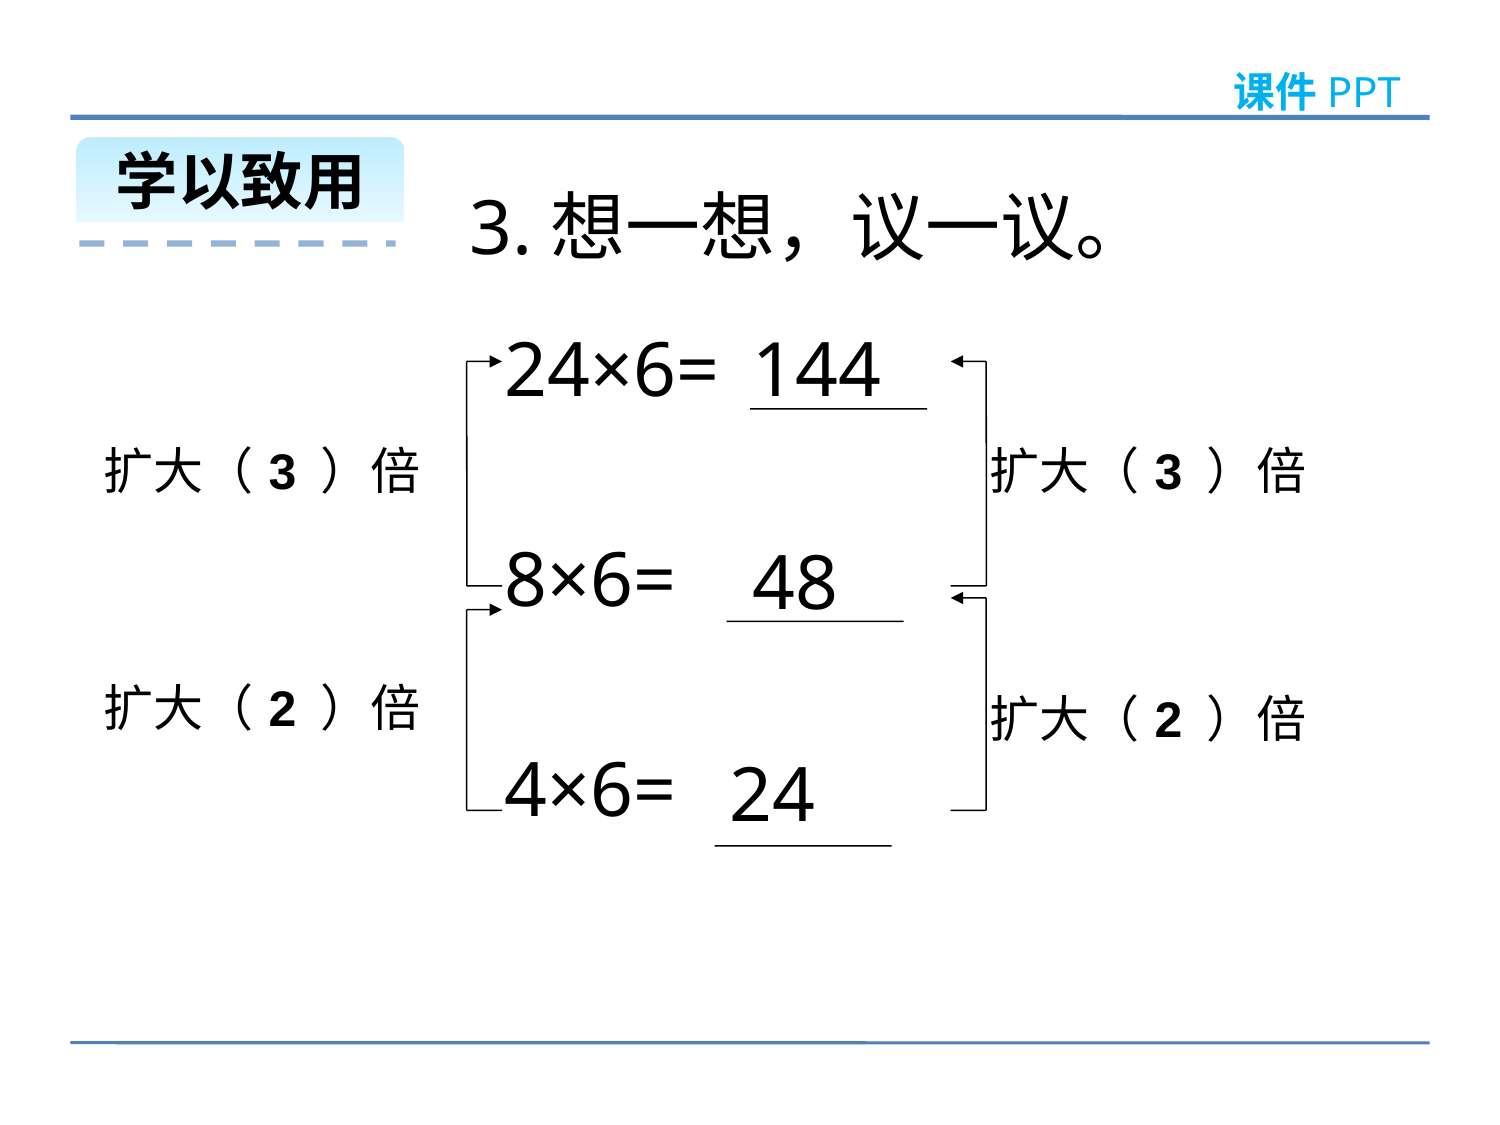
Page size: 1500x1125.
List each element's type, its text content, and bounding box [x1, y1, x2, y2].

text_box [76, 136, 405, 244]
text_box [466, 603, 503, 616]
text_box 扩大（ ）倍 [361, 432, 490, 508]
text_box 3 [253, 432, 361, 508]
text_box 扩大（ ）倍 [1247, 432, 1376, 508]
text_box [950, 355, 987, 368]
text_box 3 [1139, 432, 1247, 508]
text_box [466, 355, 503, 368]
text_box 144 [738, 314, 951, 419]
text_box [950, 591, 986, 605]
text_box 扩大（ ）倍 [974, 680, 1139, 756]
text_box 48 [738, 526, 951, 632]
text_box 2 [253, 668, 361, 744]
text_box 24 [714, 739, 927, 845]
text_box 扩大（ ）倍 [1247, 680, 1376, 756]
text_box 2 [1139, 680, 1247, 756]
list 24×6= 8×6= 4×6= [490, 314, 798, 941]
text_box 扩大（ ）倍 [88, 432, 253, 508]
text_box 3.想一想，议一议。 [454, 172, 1205, 278]
text_box 扩大（ ）倍 [974, 432, 1139, 508]
text_box 扩大（ ）倍 [361, 668, 490, 744]
text_box 扩大（ ）倍 [88, 668, 253, 744]
text_box 课件PPT [1218, 58, 1418, 124]
